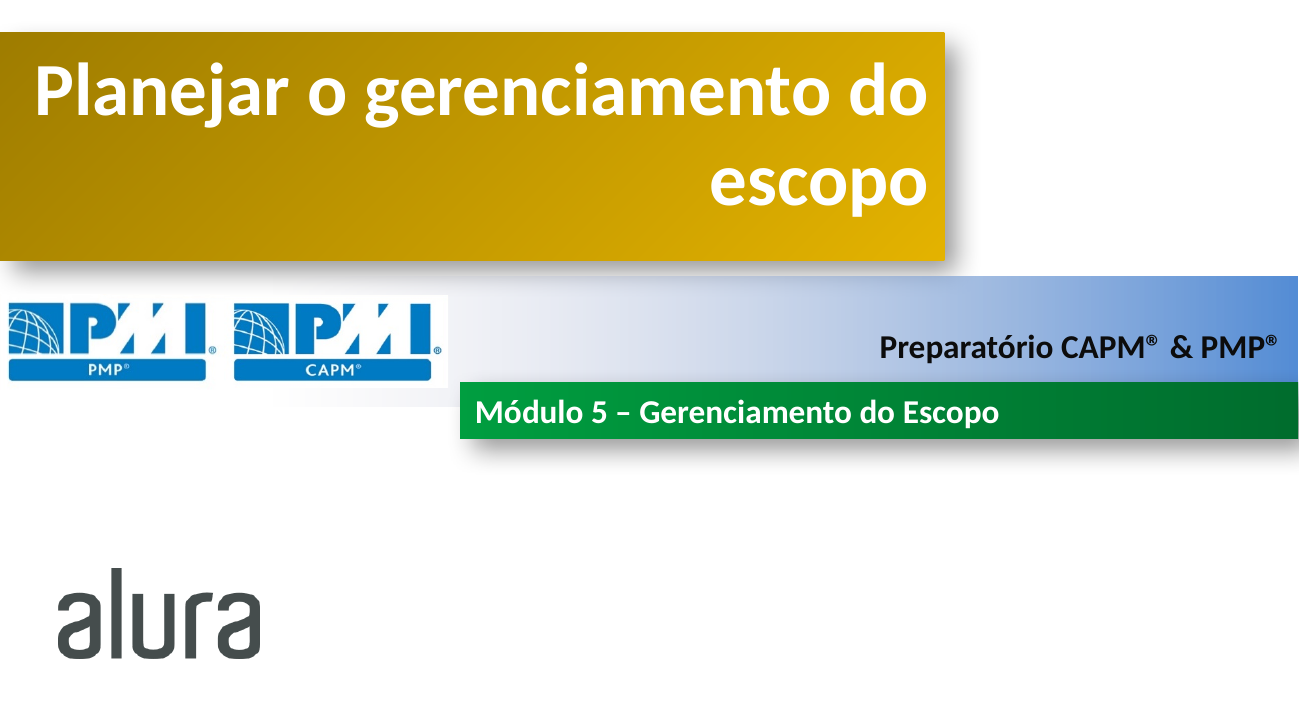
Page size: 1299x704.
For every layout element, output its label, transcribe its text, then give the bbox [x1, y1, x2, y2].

text_box Preparatório CAPM® & PMP® [452, 317, 1298, 374]
picture [58, 568, 260, 660]
text_box Módulo 5 – Gerenciamento do Escopo [460, 382, 1299, 439]
text_box [270, 374, 1298, 407]
text_box Planejar o gerenciamento do escopo [0, 32, 945, 261]
text_box [270, 276, 1298, 317]
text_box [0, 294, 449, 390]
